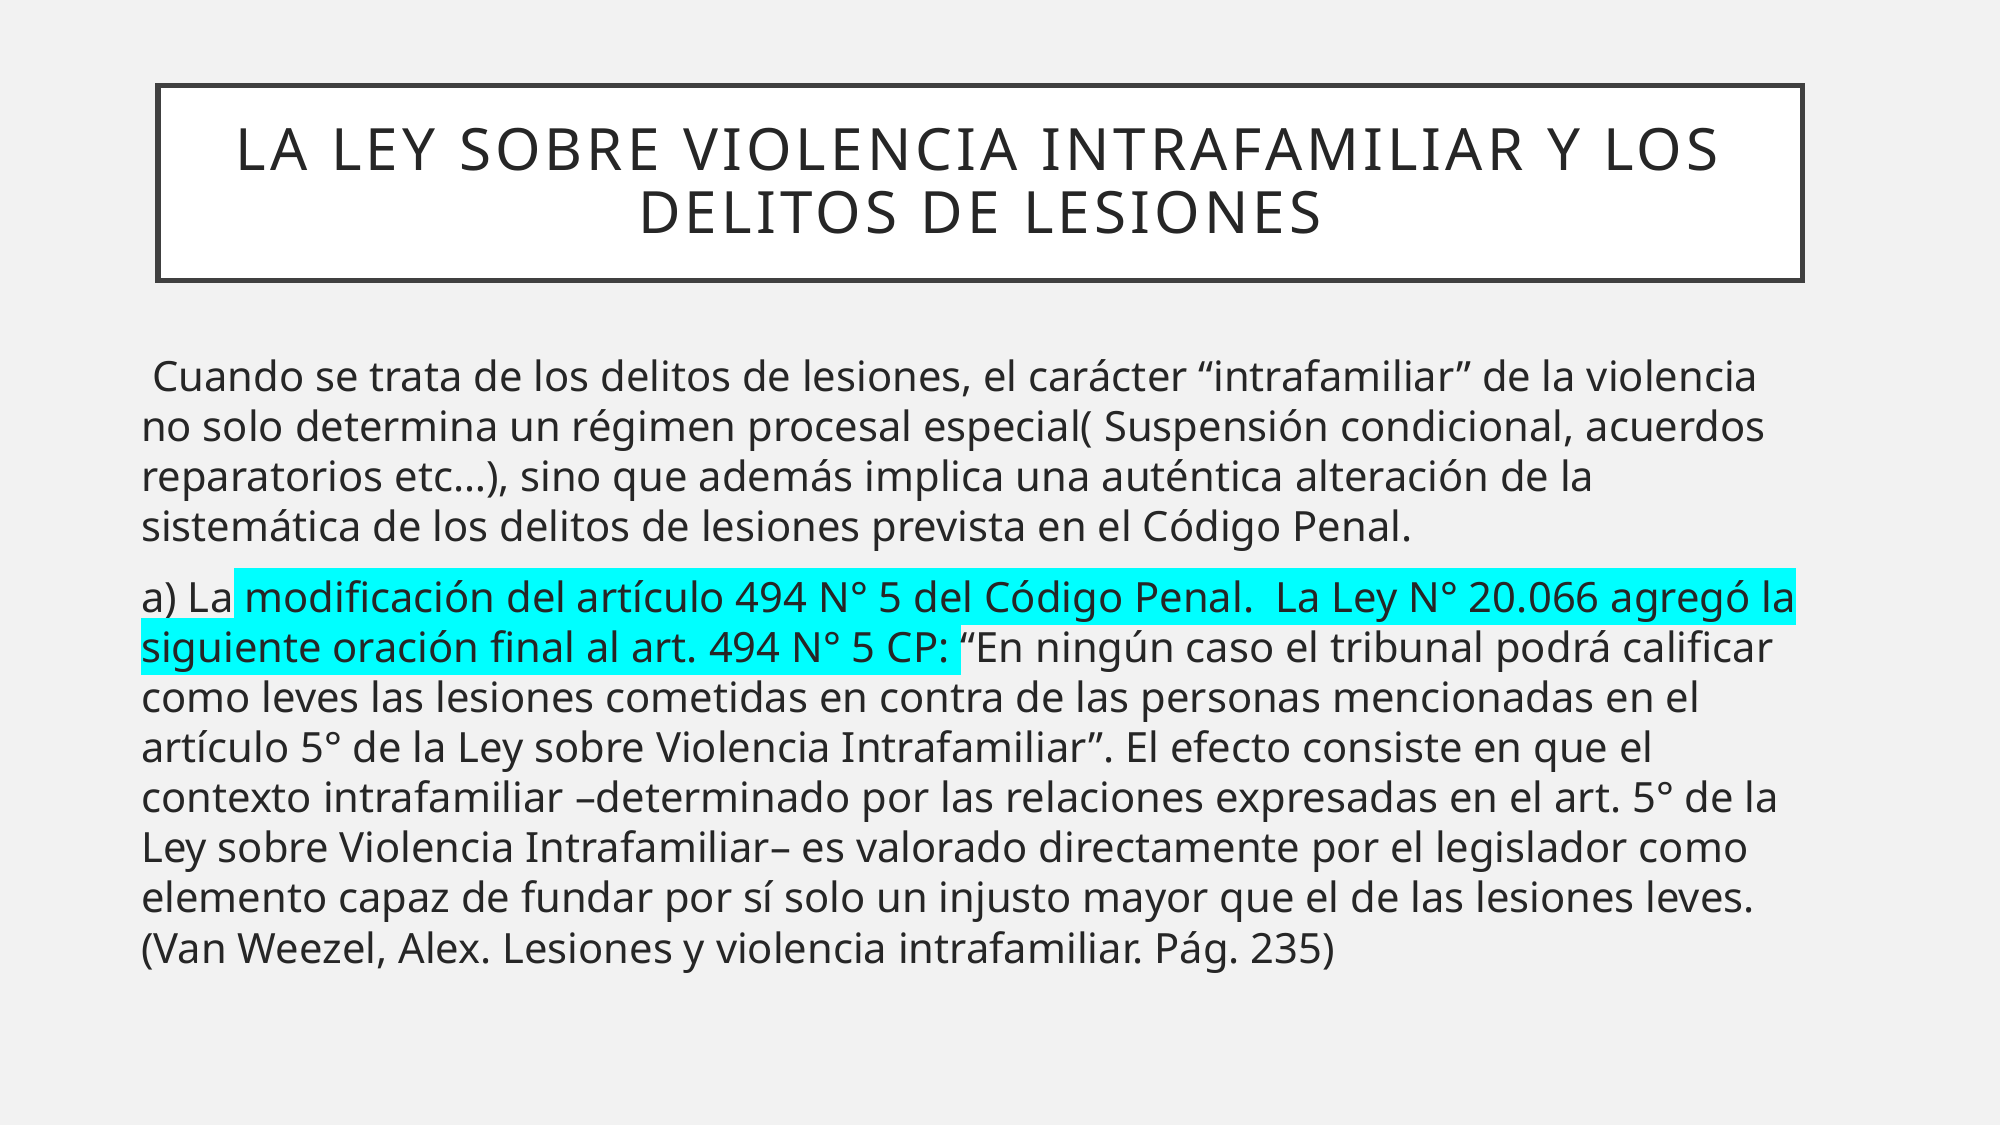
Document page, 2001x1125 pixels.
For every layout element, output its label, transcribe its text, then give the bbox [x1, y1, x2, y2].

list Cuando se trata de los delitos de lesiones, el carácter “intrafamiliar” de la violencia no solo determina un régimen procesal especial( Suspensión condicional, acuerdos reparatorios etc…), sino que además implica una auténtica alteración de la sistemática de los delitos de lesiones prevista en el Código Penal. a) La modificación del artículo 494 N° 5 del Código Penal. La Ley N° 20.066 agregó la siguiente oración final al art. 494 N° 5 CP: “En ningún caso el tribunal podrá calificar como leves las lesiones cometidas en contra de las personas mencionadas en el artículo 5° de la Ley sobre Violencia Intrafamiliar”. El efecto consiste en que el contexto intrafamiliar –determinado por las relaciones expresadas en el art. 5° de la Ley sobre Violencia Intrafamiliar– es valorado directamente por el legislador como elemento capaz de fundar por sí solo un injusto mayor que el de las lesiones leves. (Van Weezel, Alex. Lesiones y violencia intrafamiliar. Pág. 235) [126, 342, 1822, 1003]
title LA LEY SOBRE VIOLENCIA INTRAFAMILIAR Y LOS DELITOS DE LESIONES [155, 83, 1805, 283]
